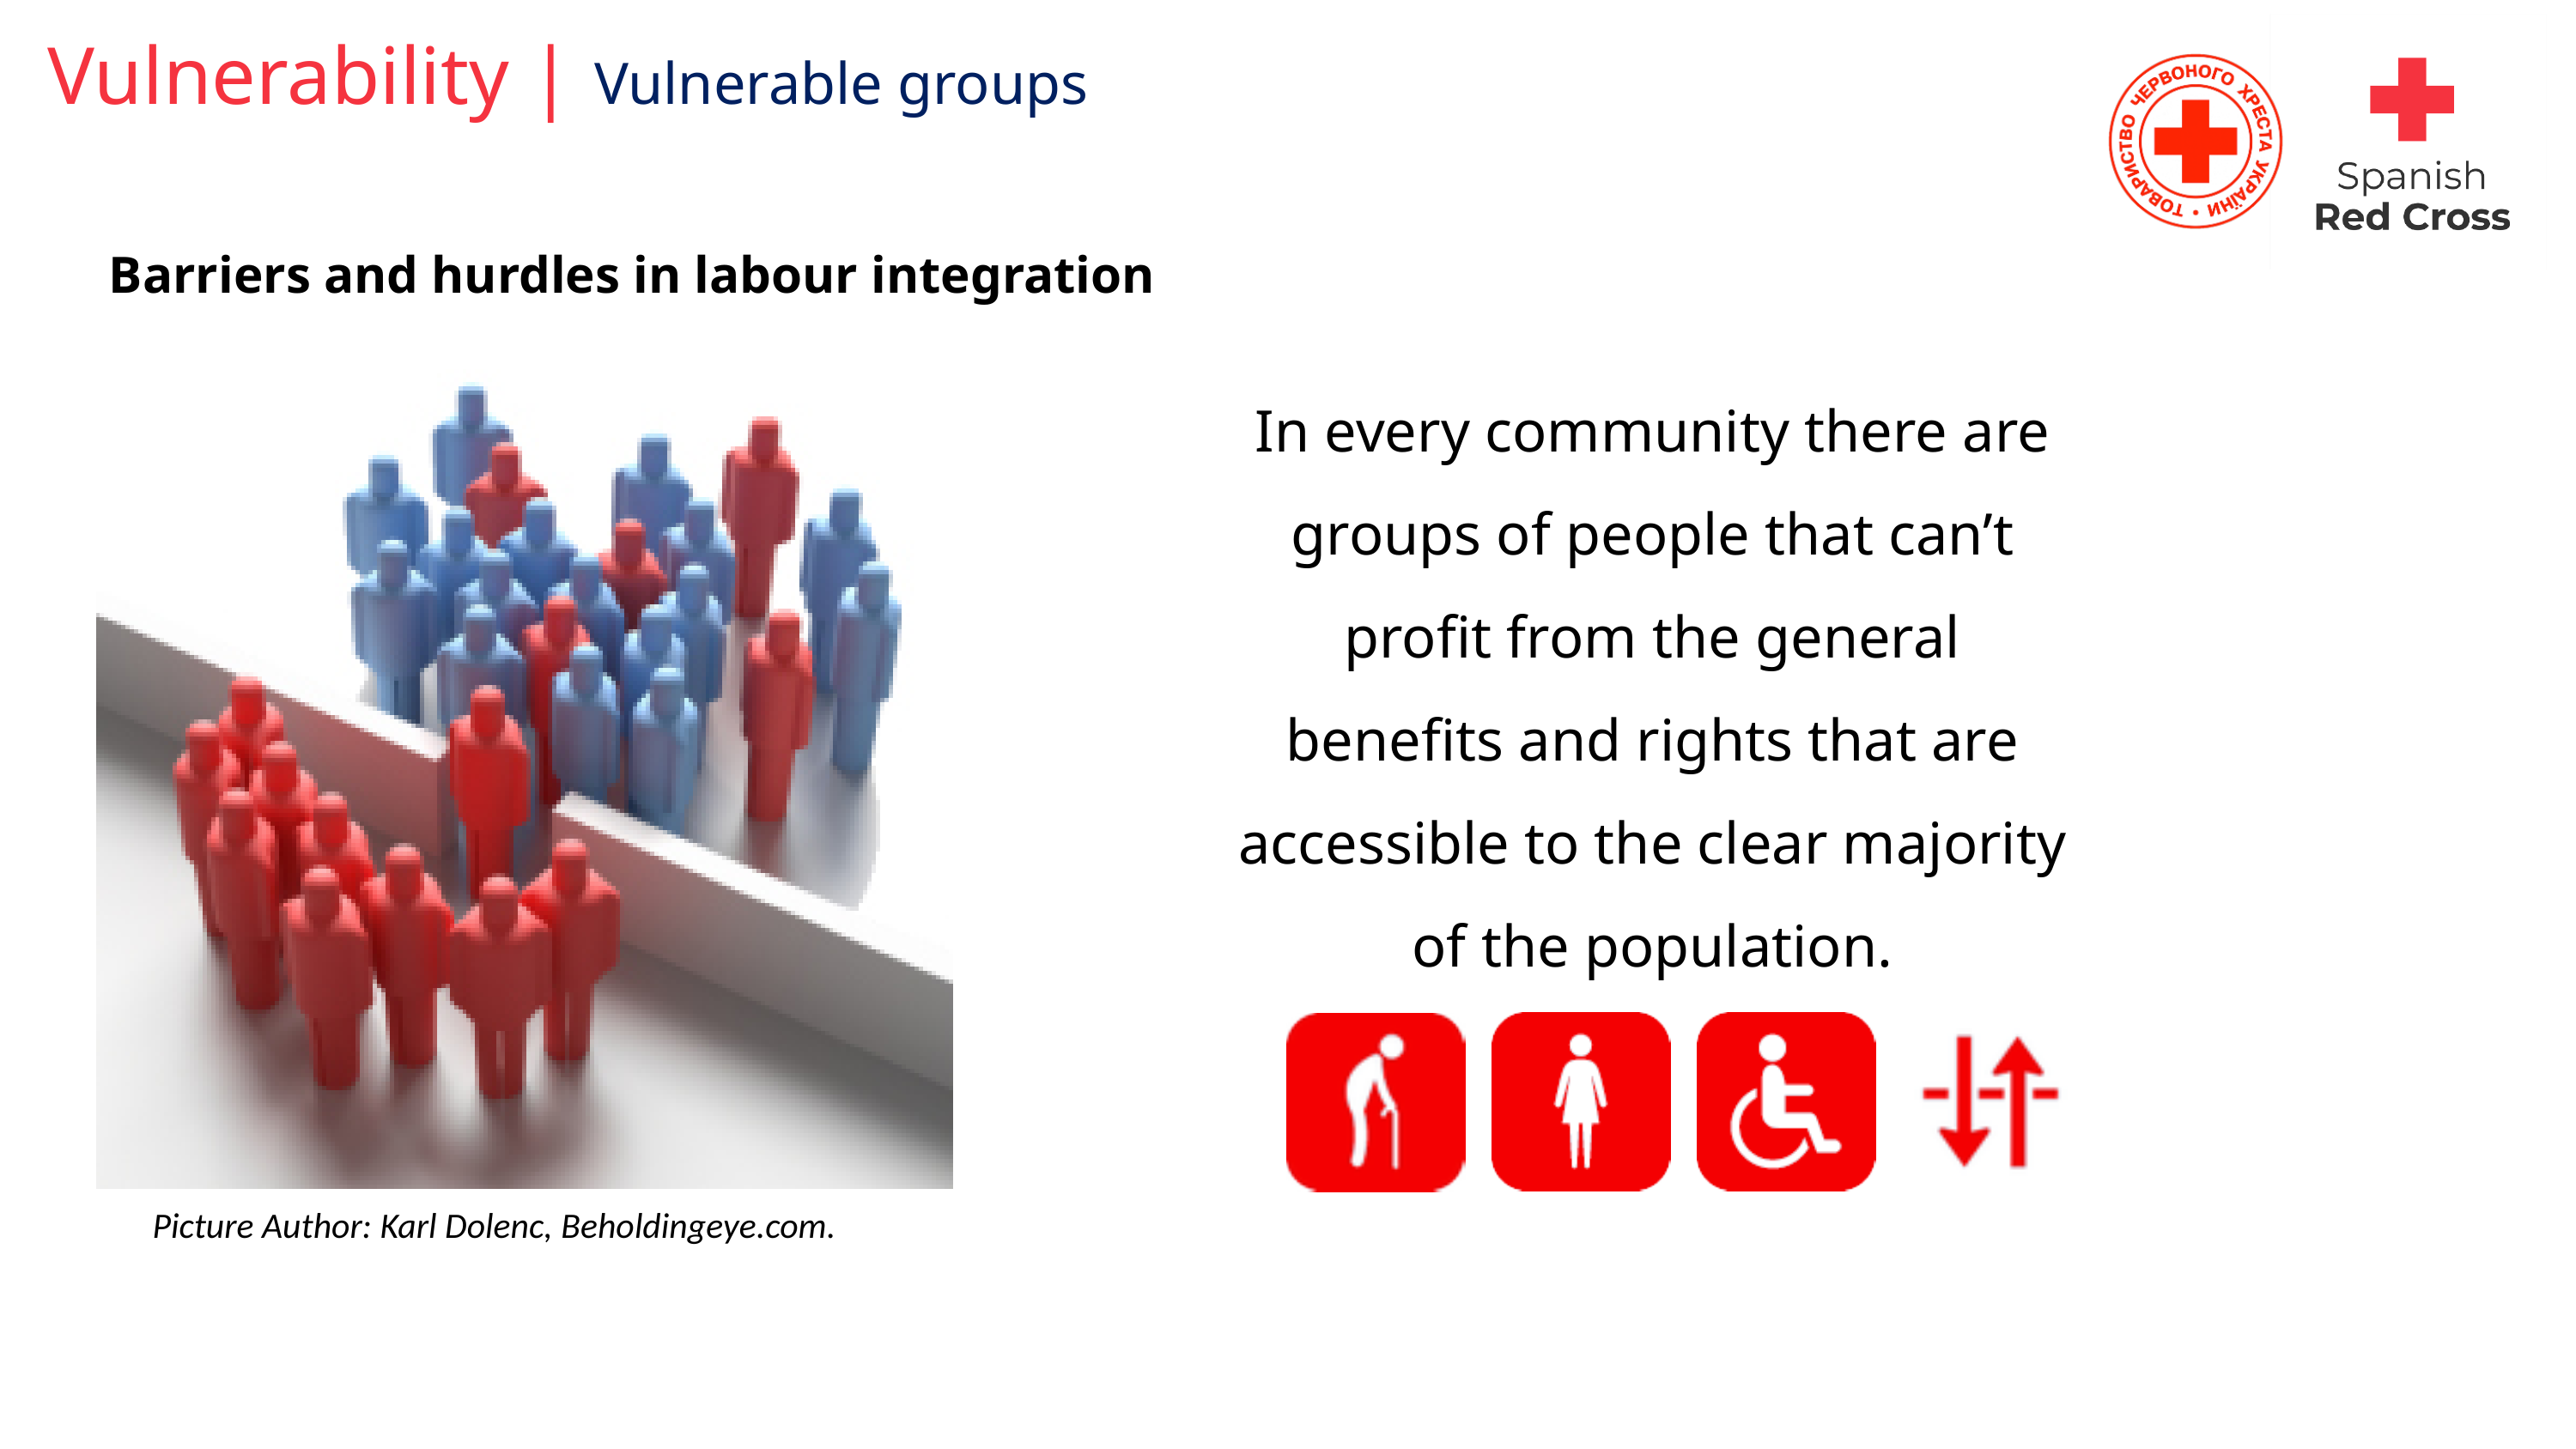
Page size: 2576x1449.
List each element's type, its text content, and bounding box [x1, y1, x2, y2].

text_box Vulnerability | Vulnerable groups [41, 19, 1893, 126]
text_box In every community there are groups of people that can’t profit from the general benefits and rights that are accessible to the clear majority of the population. [1224, 354, 2081, 985]
picture [1286, 1013, 1466, 1192]
picture [95, 336, 954, 1189]
picture [2100, 3, 2547, 281]
picture [1492, 1012, 1671, 1191]
text_box Picture Author: Karl Dolenc, Beholdingeye.com. [139, 1196, 909, 1252]
text_box Barriers and hurdles in labour integration [96, 237, 1224, 310]
picture [1902, 1013, 2081, 1192]
picture [1697, 1012, 1876, 1191]
